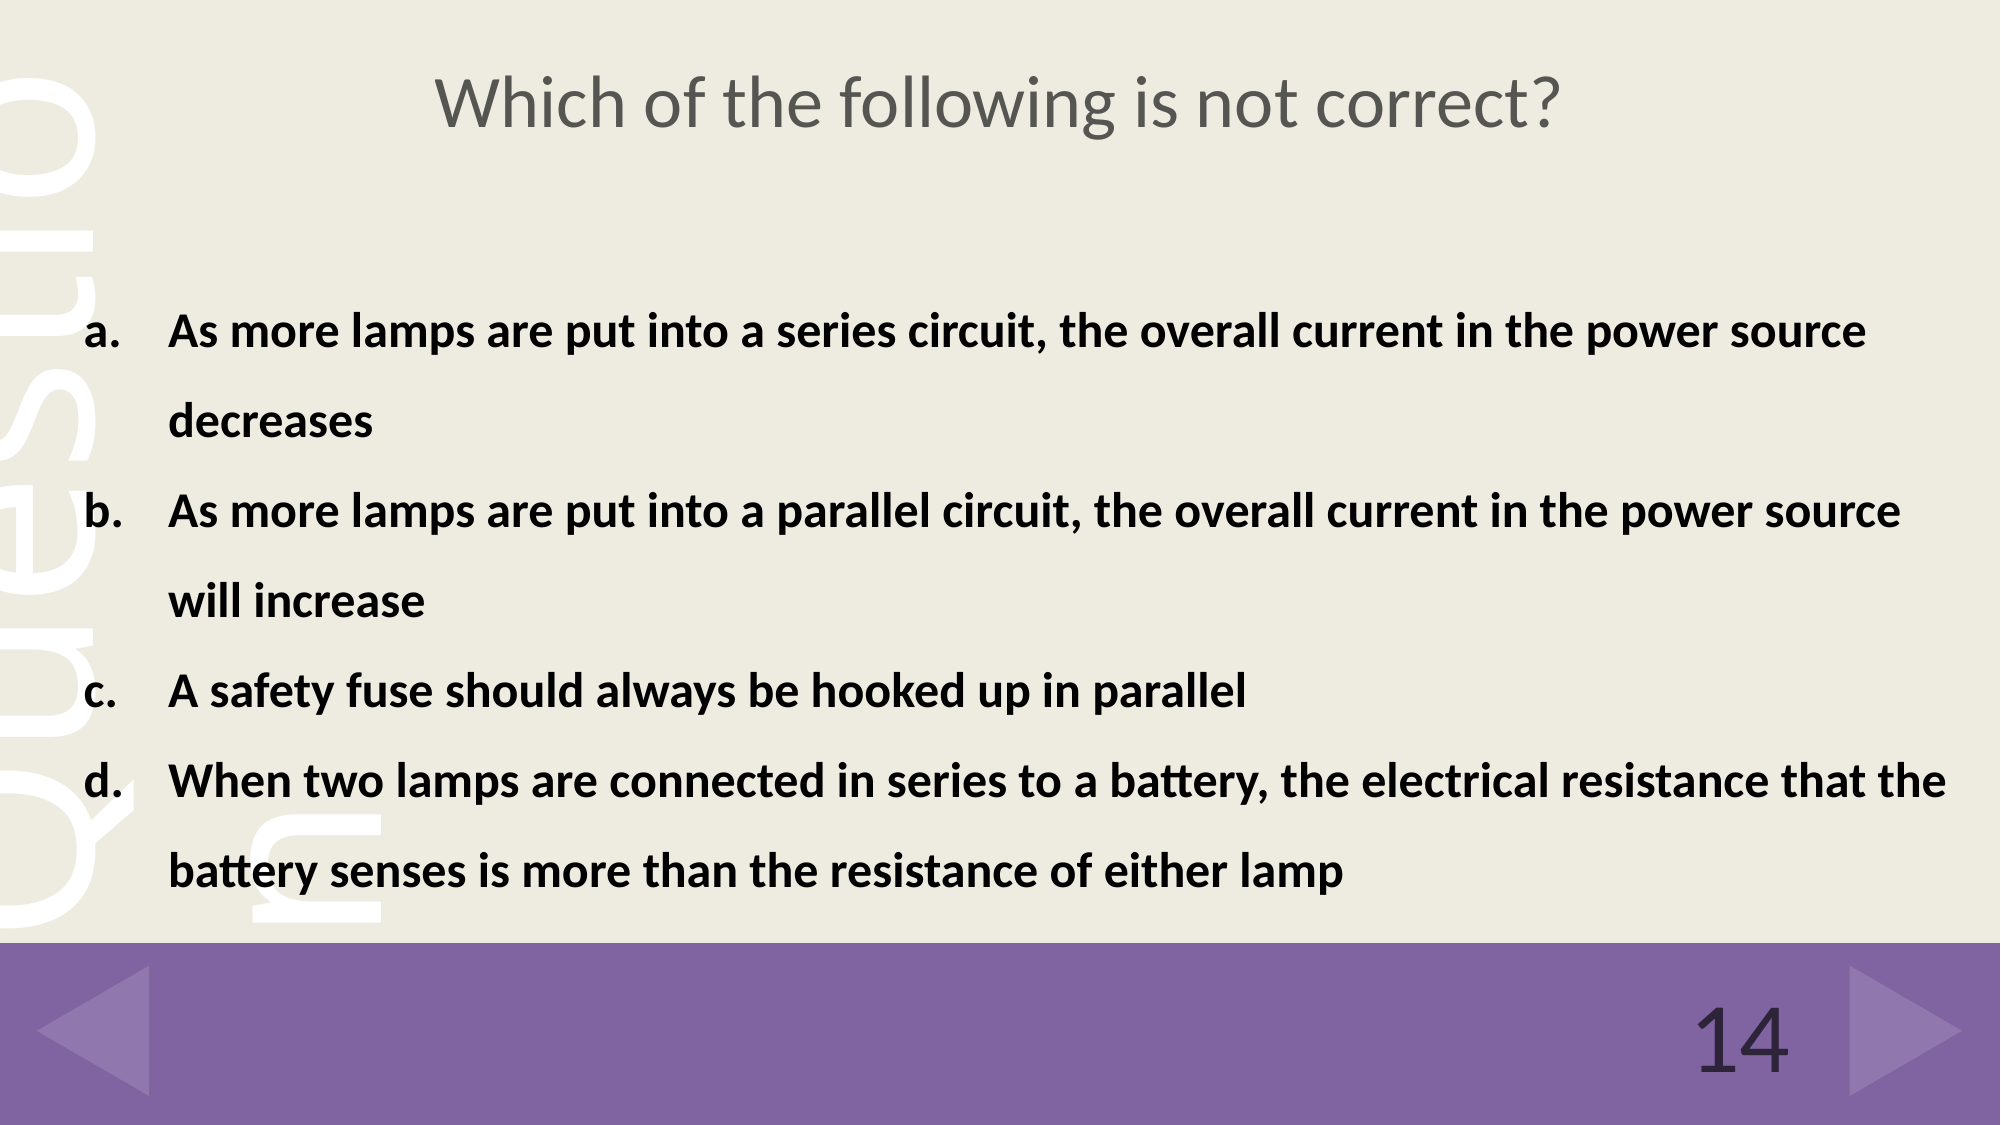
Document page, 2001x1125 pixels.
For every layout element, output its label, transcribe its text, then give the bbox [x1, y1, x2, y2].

list 14 [1494, 967, 1806, 1097]
list As more lamps are put into a series circuit, the overall current in the power source decreases As more lamps are put into a parallel circuit, the overall current in the power source will increase A safety fuse should always be hooked up in parallel When two lamps are connected in series to a battery, the electrical resistance that the battery senses is more than the resistance of either lamp [68, 184, 2000, 982]
title Which of the following is not correct? [99, 45, 1900, 150]
